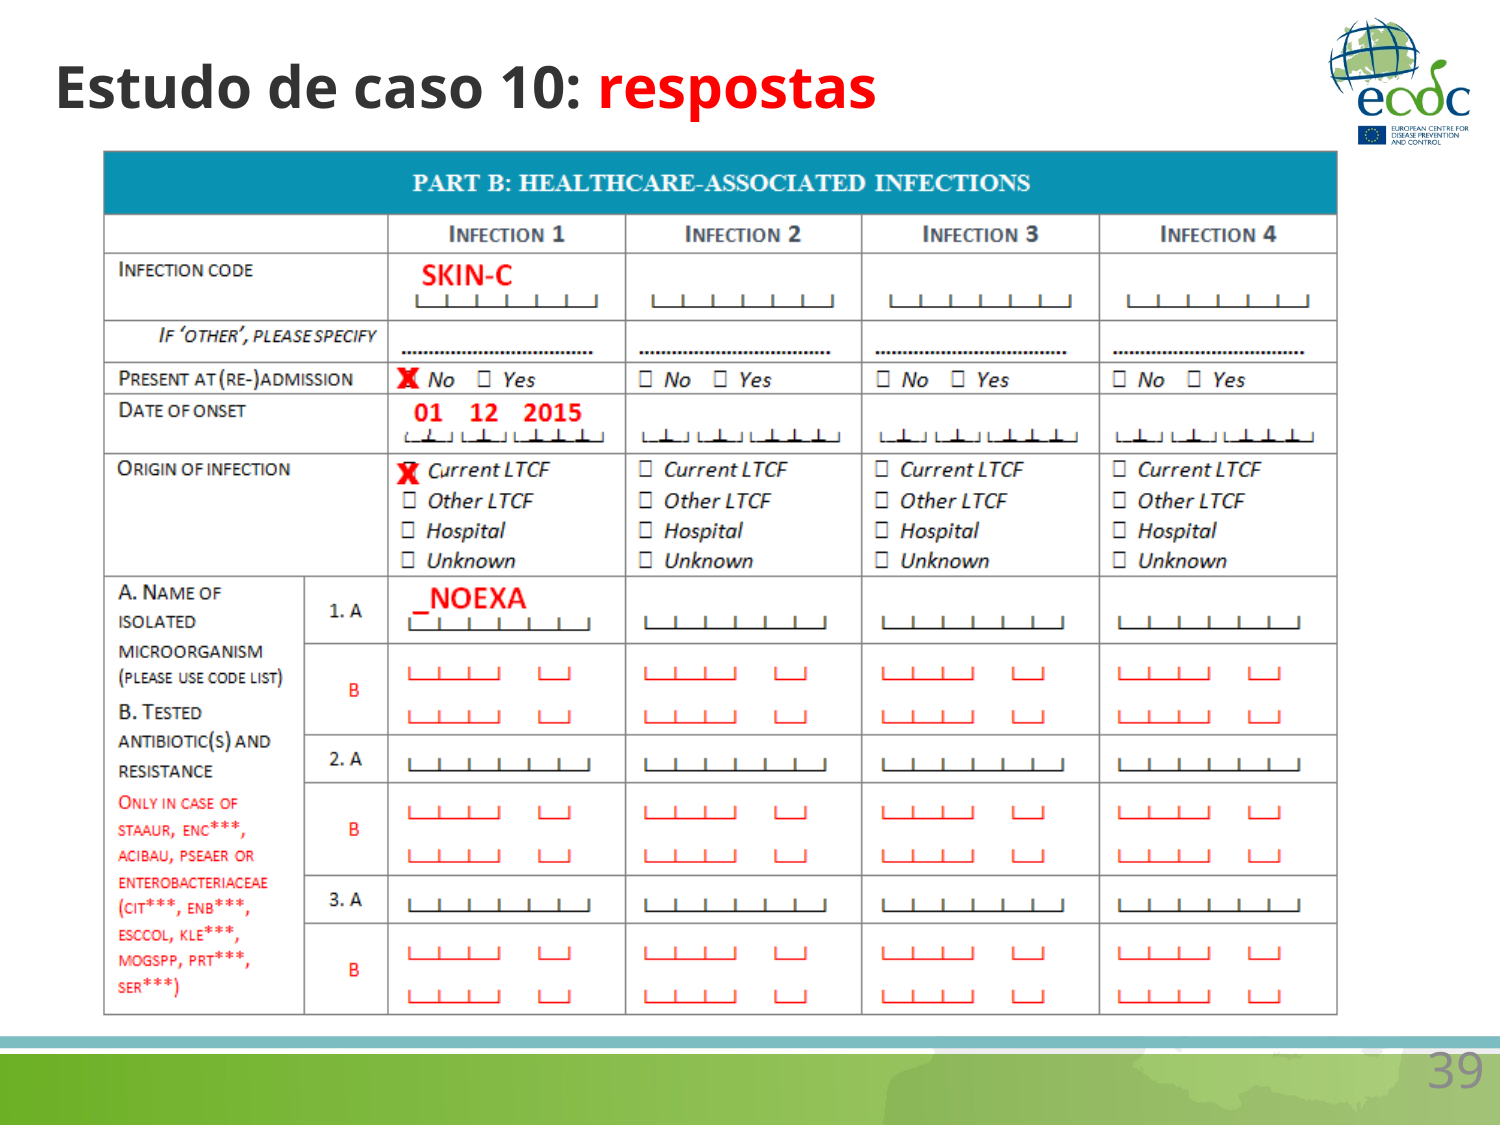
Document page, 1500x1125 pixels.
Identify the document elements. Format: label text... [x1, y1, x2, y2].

picture [0, 1036, 1500, 1125]
slide_number 39 [1149, 1042, 1500, 1103]
title Estudo de caso 10: respostas [54, 58, 1405, 152]
picture [95, 139, 1348, 1026]
picture [1328, 17, 1473, 148]
